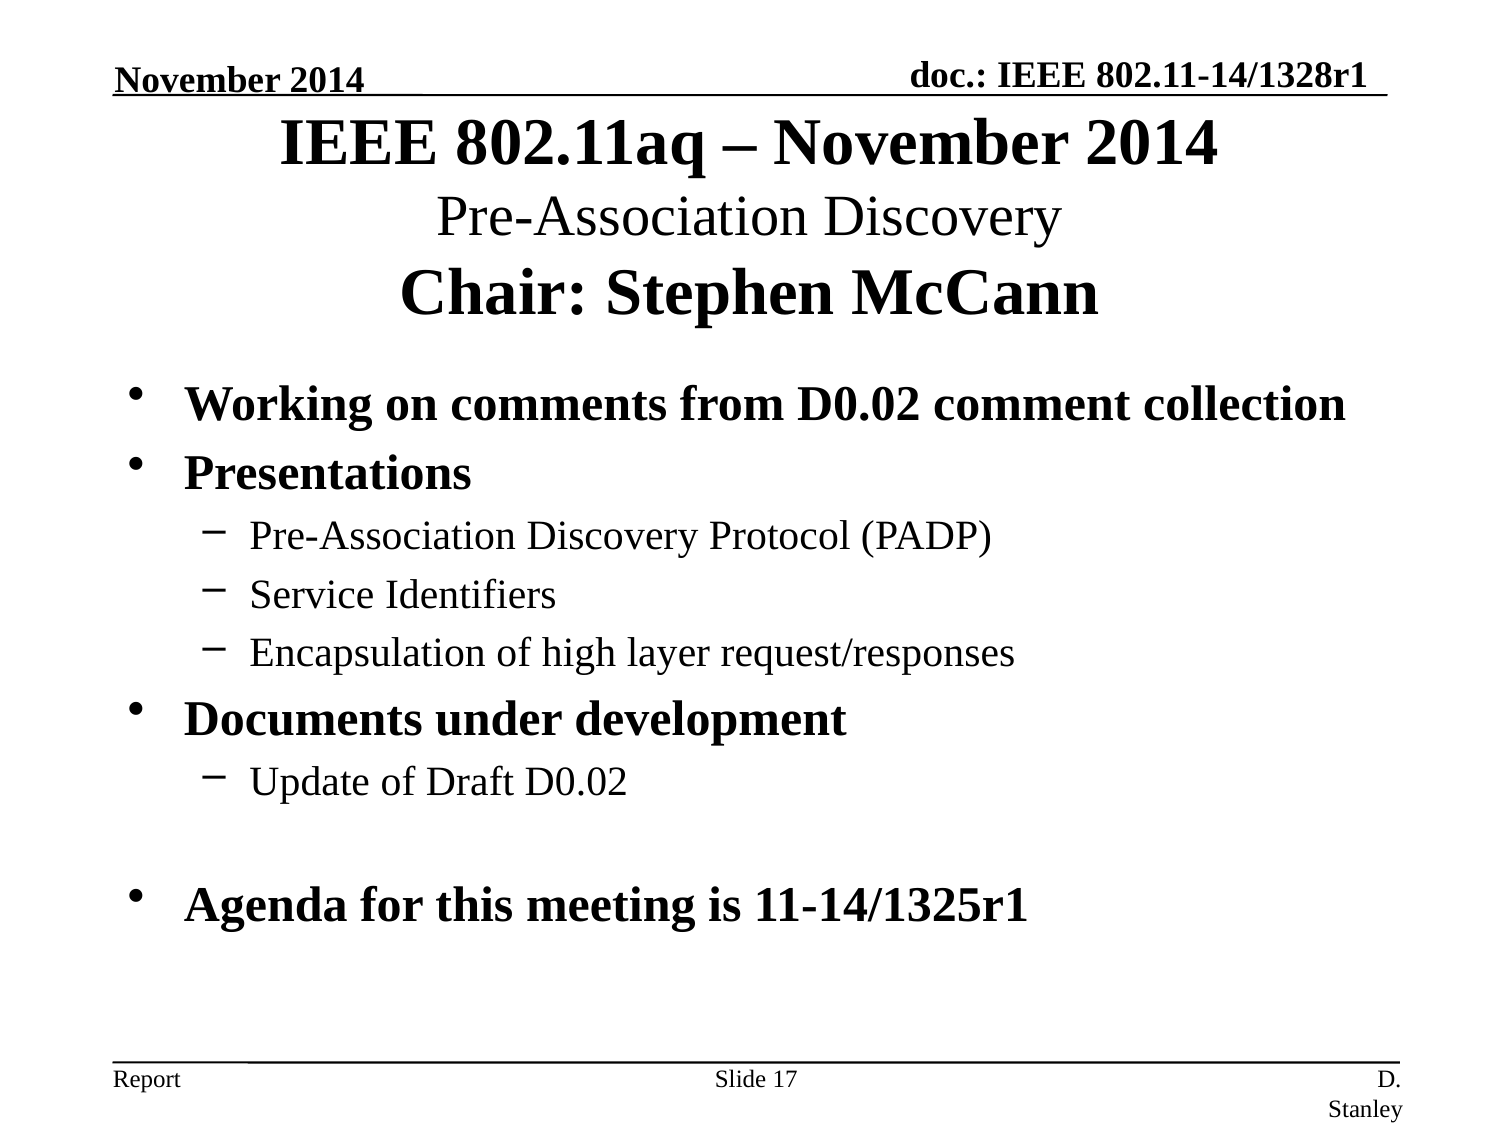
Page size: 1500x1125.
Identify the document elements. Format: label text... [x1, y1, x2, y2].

title IEEE 802.11aq – November 2014 Pre-Association Discovery Chair: Stephen McCann [112, 125, 1388, 300]
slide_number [114, 54, 374, 101]
list Working on comments from D0.02 comment collection Presentations Pre-Association Discovery Protocol (PADP) Service Identifiers Encapsulation of high layer request/responses Documents under development Update of Draft D0.02 Agenda for this meeting is 11-14/1325r1 [112, 362, 1388, 1013]
footer D. Stanley, Aruba Networks [1325, 1062, 1402, 1093]
slide_number Slide 17 [712, 1062, 800, 1093]
